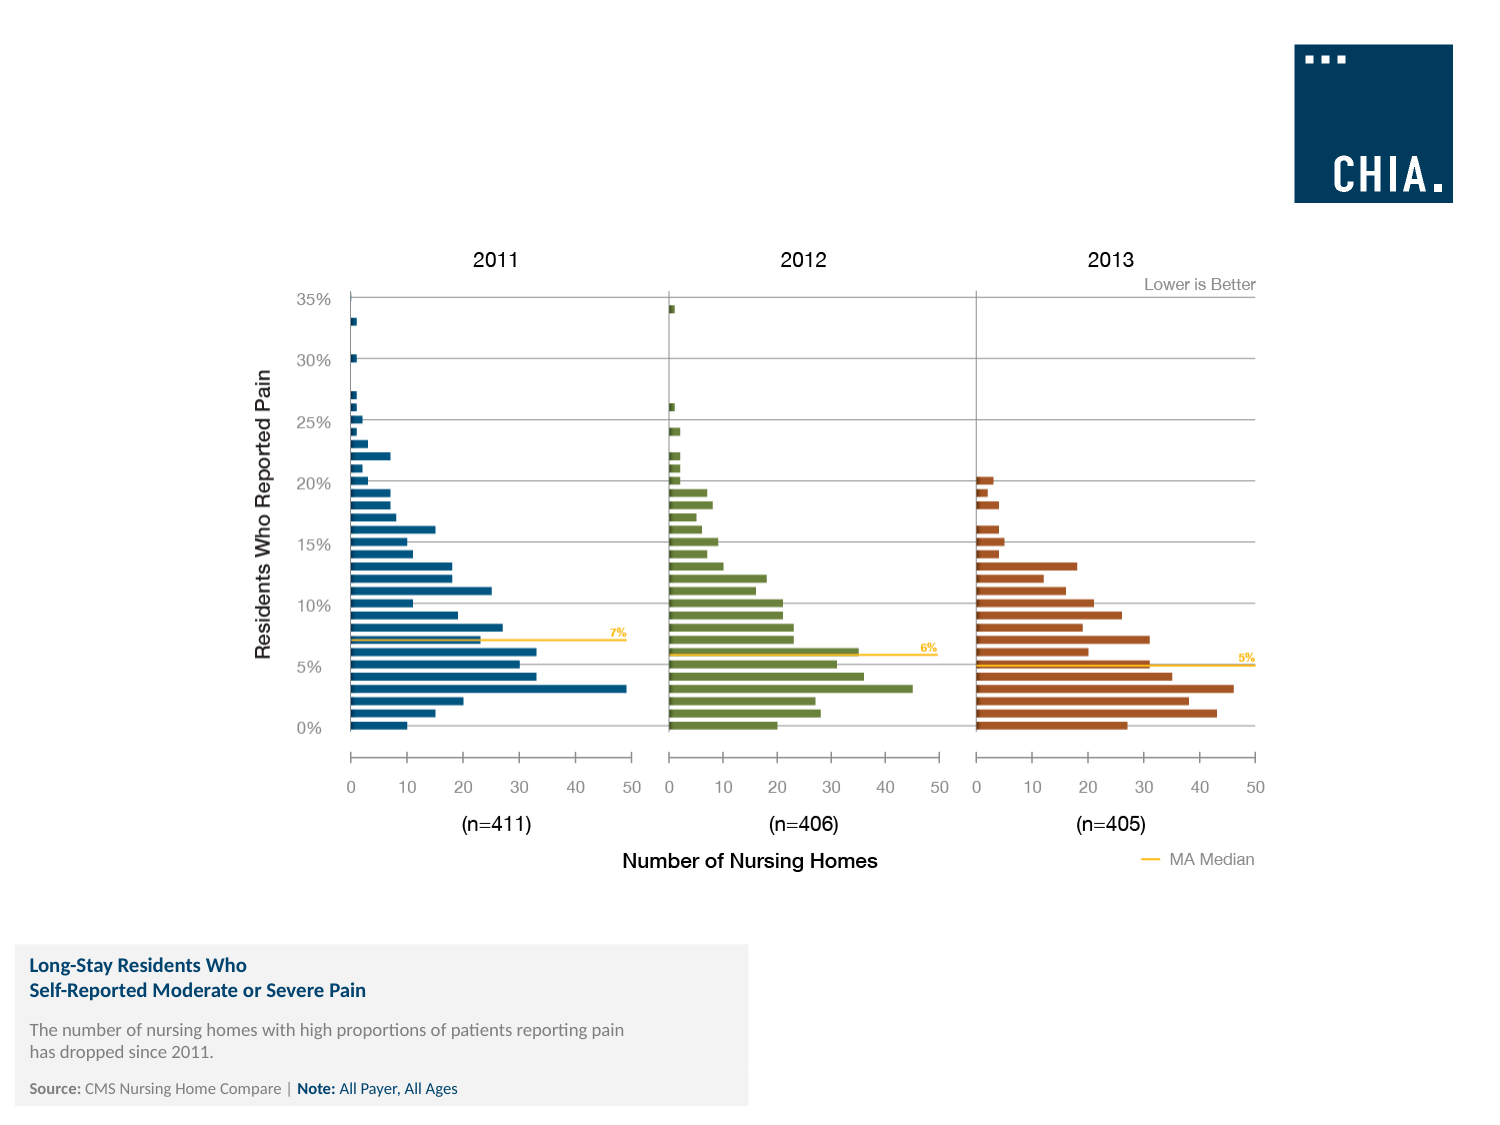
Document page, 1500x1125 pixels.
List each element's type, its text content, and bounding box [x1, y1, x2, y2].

picture [224, 245, 1276, 876]
list The number of nursing homes with high proportions of patients reporting pain has dropped since 2011. [14, 1010, 749, 1070]
picture [1260, 17, 1486, 243]
list Source: CMS Nursing Home Compare | Note: All Payer, All Ages [14, 1070, 749, 1106]
list Long-Stay Residents Who Self-Reported Moderate or Severe Pain [14, 944, 749, 1010]
